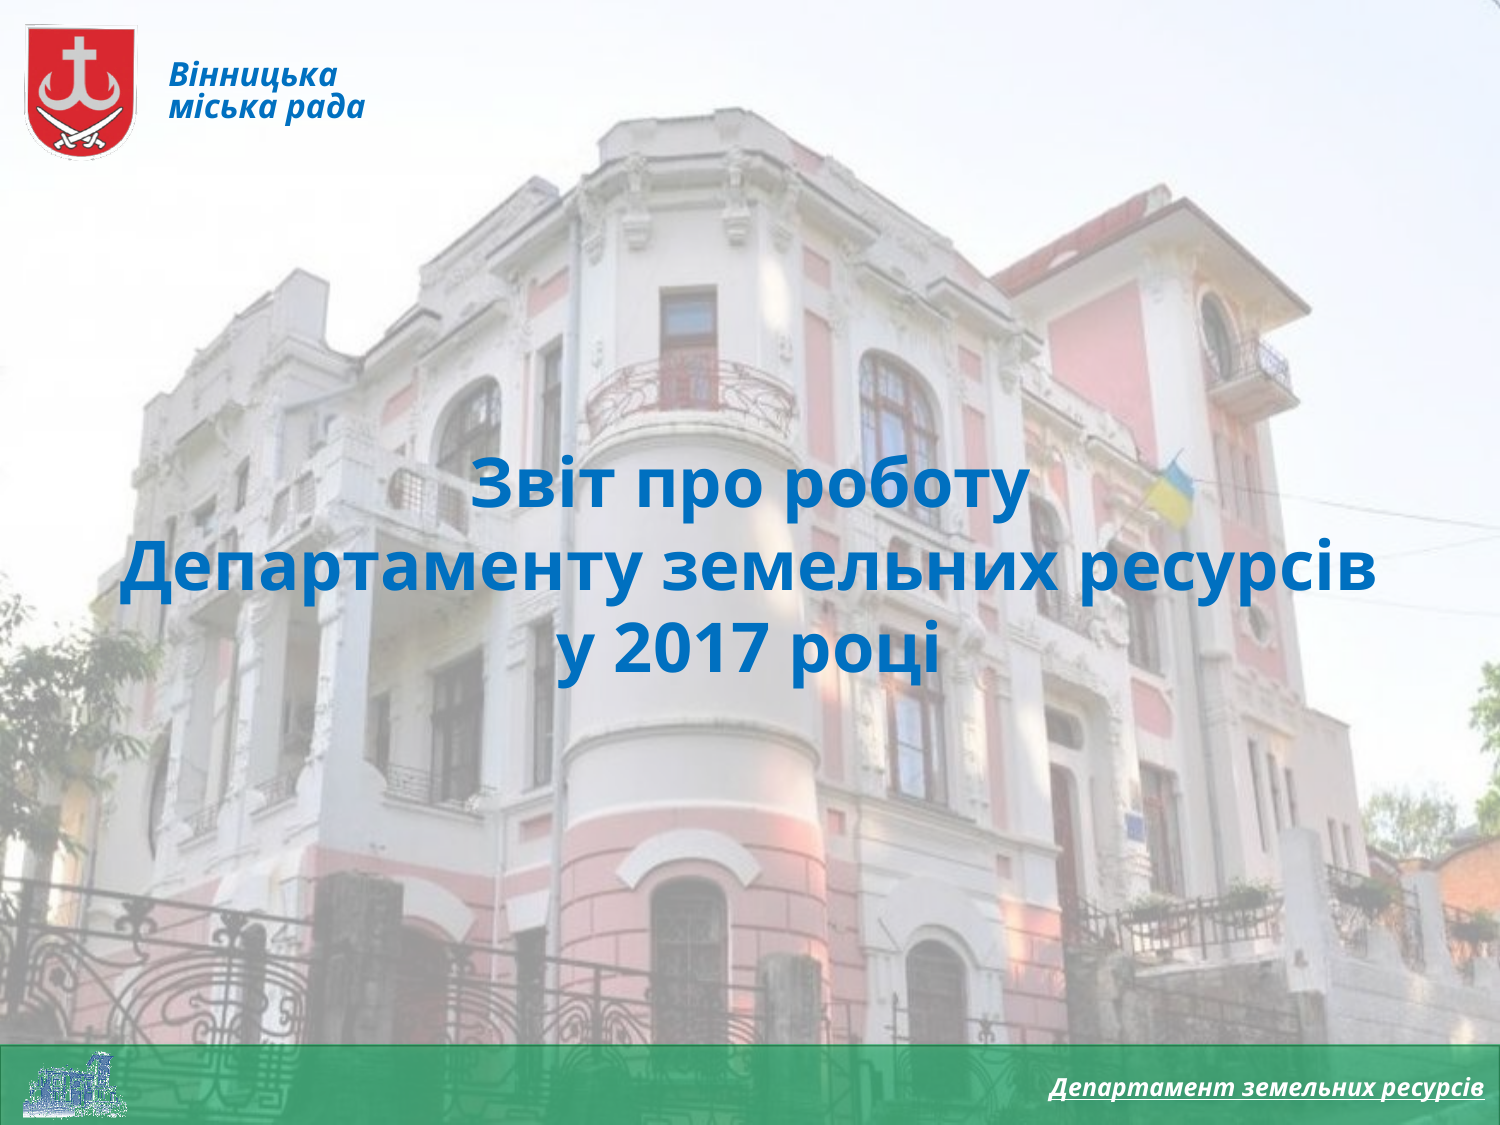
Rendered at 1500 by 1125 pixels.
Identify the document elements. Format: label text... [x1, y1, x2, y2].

picture [23, 1050, 128, 1123]
text_box Департамент земельних ресурсів [0, 1045, 1500, 1125]
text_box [23, 23, 404, 161]
title Звіт про роботу Департаменту земельних ресурсів у 2017 році [41, 208, 1459, 917]
